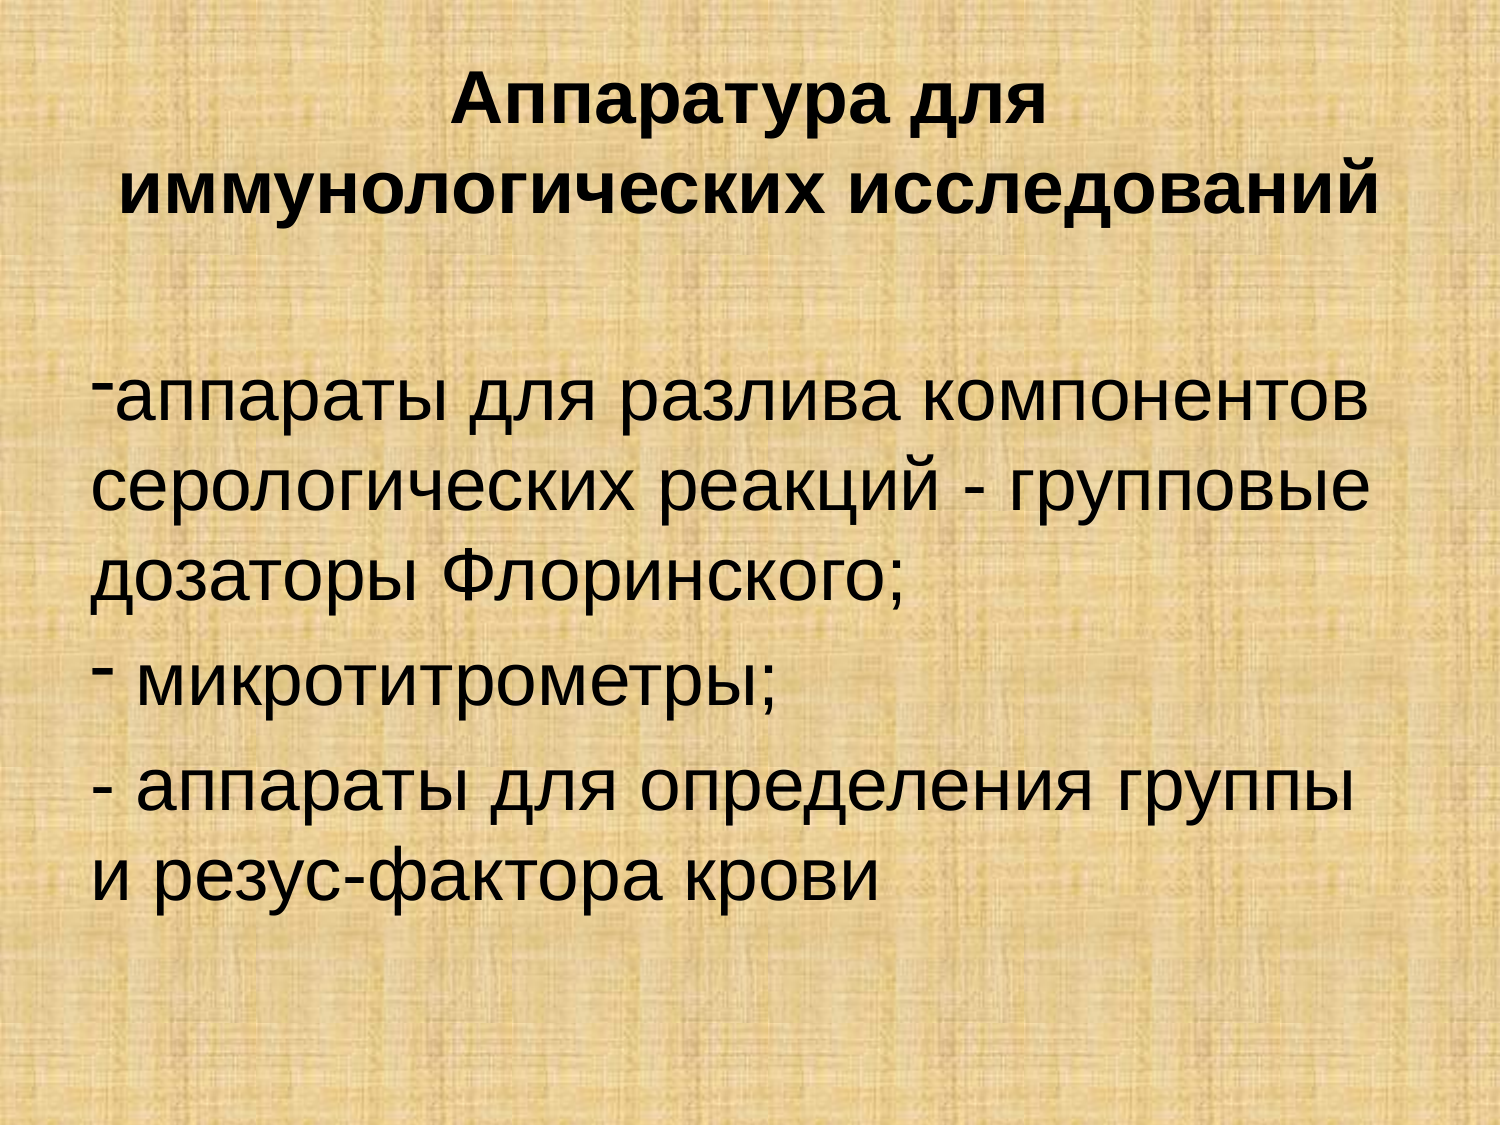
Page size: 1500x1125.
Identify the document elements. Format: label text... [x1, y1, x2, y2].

picture [0, 0, 1500, 1125]
title Аппаратура для иммунологических исследований [75, 45, 1425, 233]
list аппараты для разлива компонентов серологических реакций - групповые дозаторы Флоринского; микротитрометры; - аппараты для определения группы и резус-фактора крови [75, 338, 1425, 1005]
